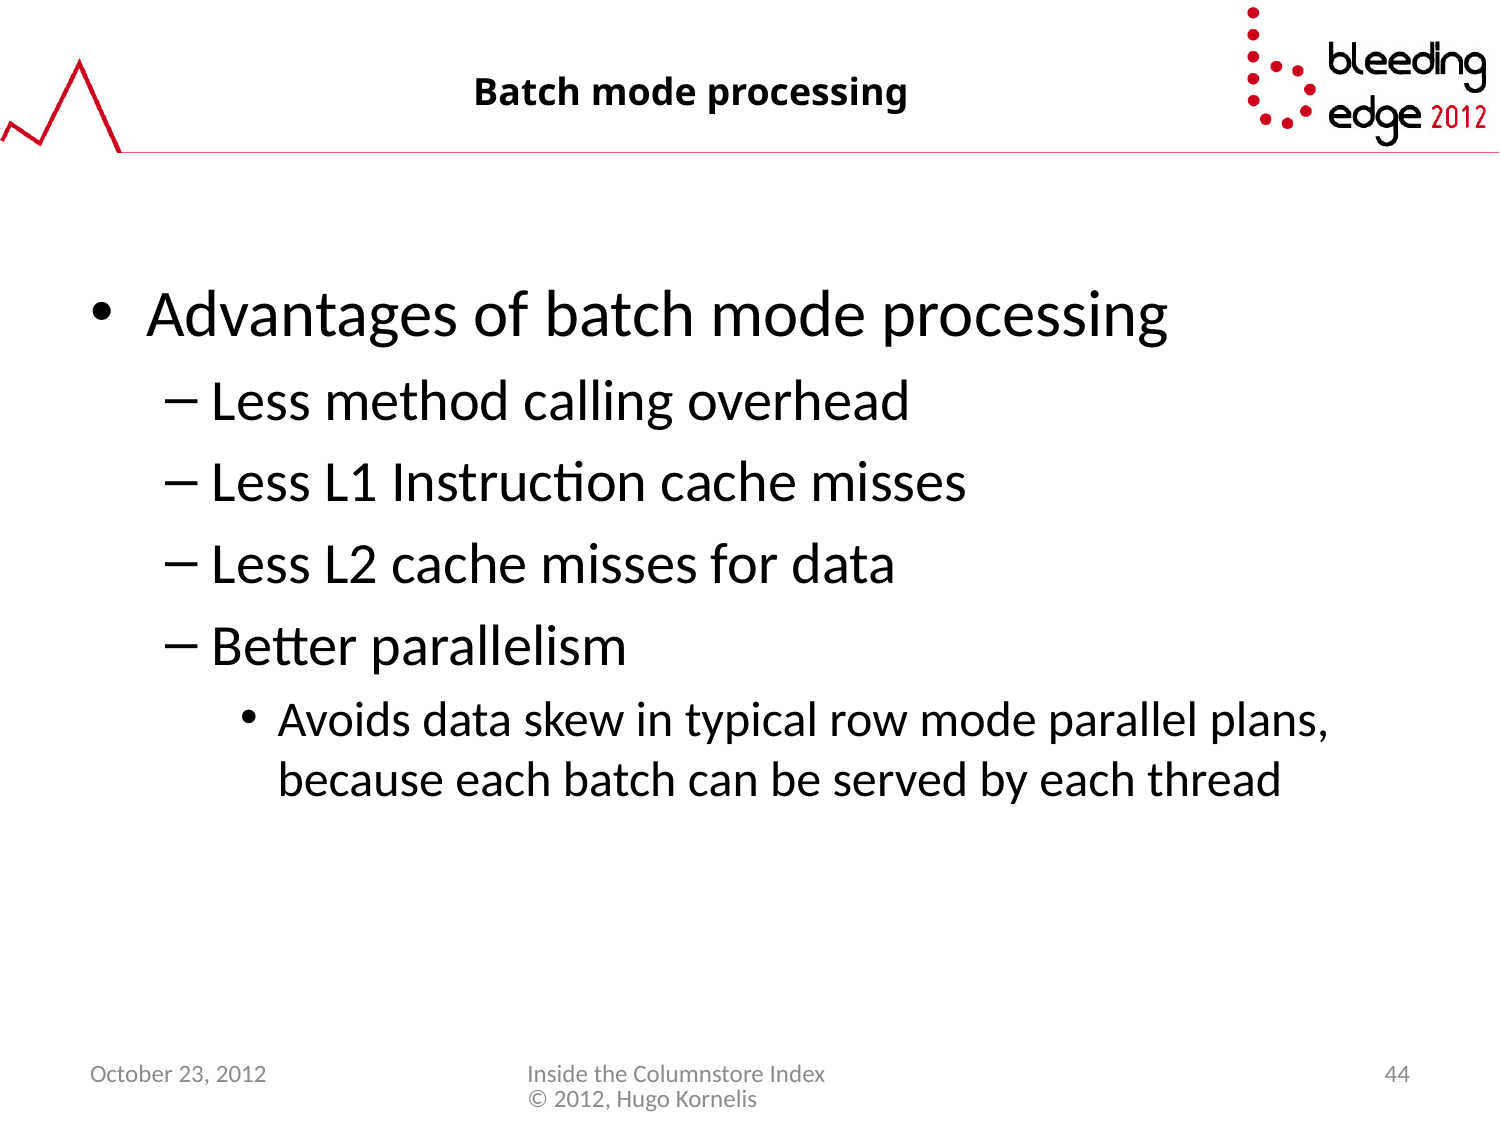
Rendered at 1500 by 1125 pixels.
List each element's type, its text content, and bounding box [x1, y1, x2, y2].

title Batch mode processing [162, 60, 1220, 122]
slide_number 44 [1074, 1042, 1425, 1103]
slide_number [75, 1042, 425, 1103]
list Advantages of batch mode processing Less method calling overhead Less L1 Instruction cache misses Less L2 cache misses for data Better parallelism Avoids data skew in typical row mode parallel plans, because each batch can be served by each thread [75, 262, 1425, 1005]
picture [0, 1, 1500, 153]
footer Inside the Columnstore Index © 2012, Hugo Kornelis [512, 1042, 988, 1103]
